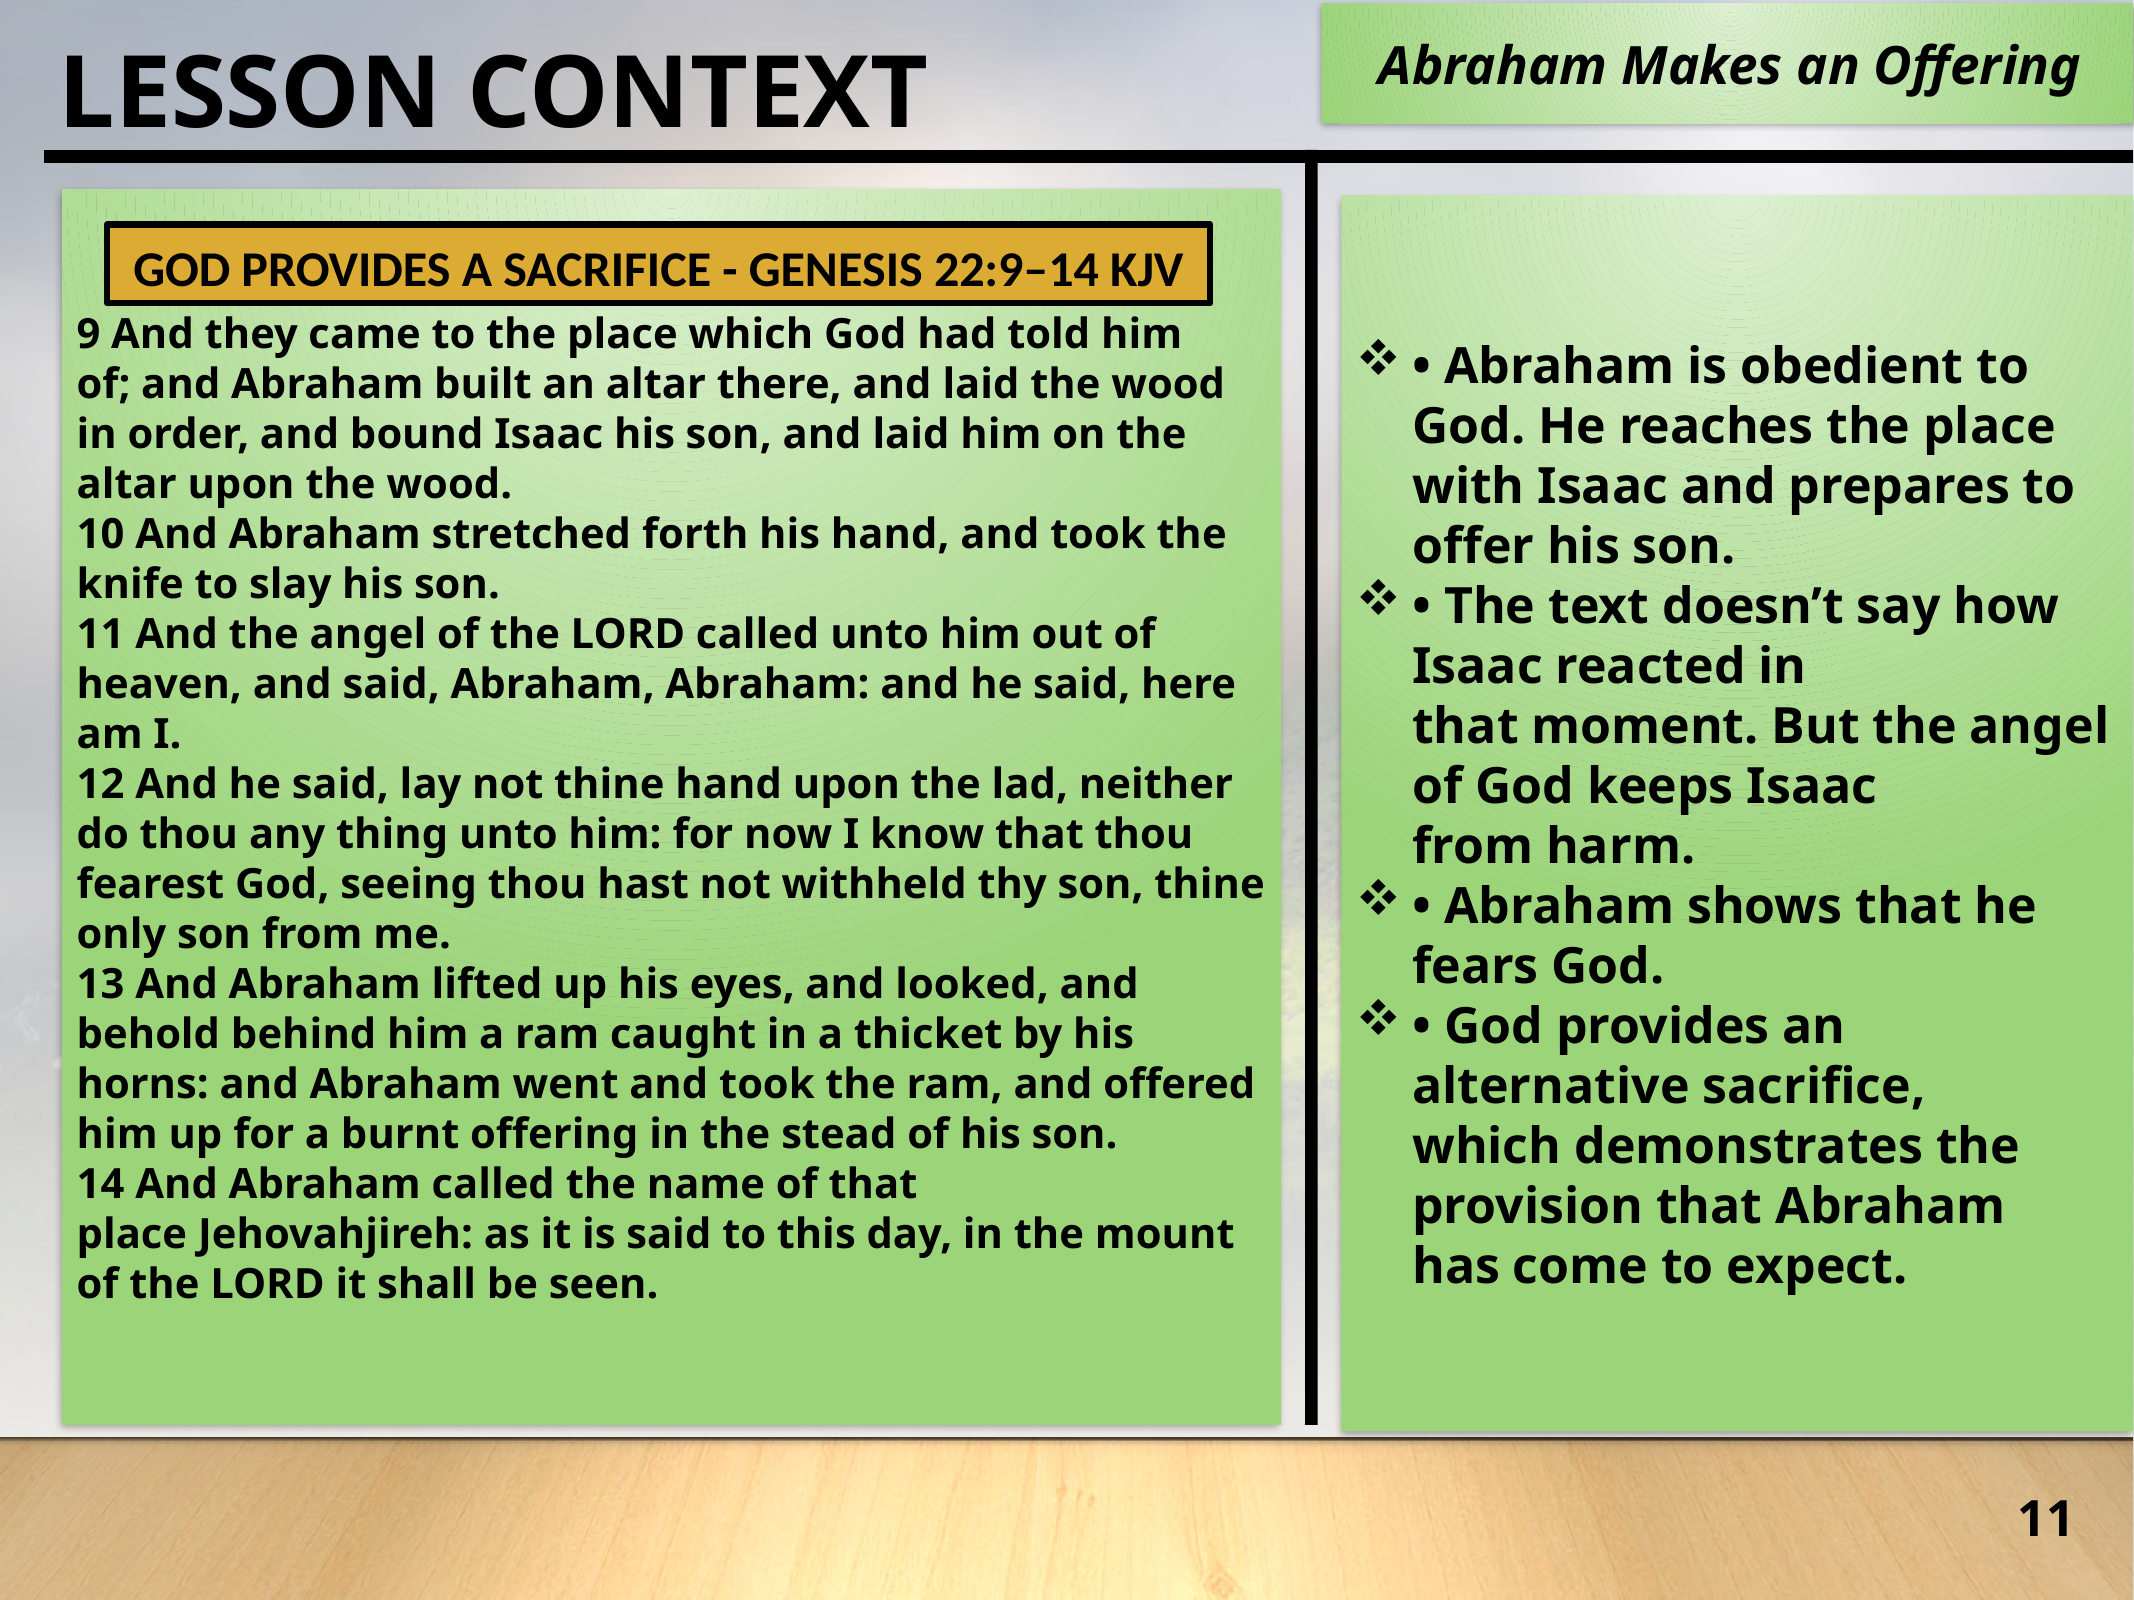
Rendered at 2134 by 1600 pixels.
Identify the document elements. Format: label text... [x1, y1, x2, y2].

text_box LESSON CONTEXT [43, 75, 1502, 150]
text_box Abraham Makes an Offering [1321, 3, 2134, 124]
text_box God Provides a Sacrifice - Genesis 22:9–14 KJV [107, 224, 1211, 304]
text_box [0, 0, 2134, 75]
text_box 9 And they came to the place which God had told him of; and Abraham built an altar there, and laid the wood in order, and bound Isaac his son, and laid him on the altar upon the wood. 10 And Abraham stretched forth his hand, and took the knife to slay his son. 11 And the angel of the LORD called unto him out of heaven, and said, Abraham, Abraham: and he said, here am I. 12 And he said, lay not thine hand upon the lad, neither do thou any thing unto him: for now I know that thou fearest God, seeing thou hast not withheld thy son, thine only son from me. 13 And Abraham lifted up his eyes, and looked, and behold behind him a ram caught in a thicket by his horns: and Abraham went and took the ram, and offered him up for a burnt offering in the stead of his son. 14 And Abraham called the name of that place Jehovahjireh: as it is said to this day, in the mount of the LORD it shall be seen. [62, 189, 1282, 1425]
text_box • Abraham is obedient to God. He reaches the place with Isaac and prepares to offer his son. • The text doesn’t say how Isaac reacted in that moment. But the angel of God keeps Isaac from harm. • Abraham shows that he fears God. • God provides an alternative sacrifice, which demonstrates the provision that Abraham has come to expect. [1341, 195, 2134, 1432]
text_box 11 [2003, 1479, 2109, 1597]
picture [0, 1437, 2134, 1600]
